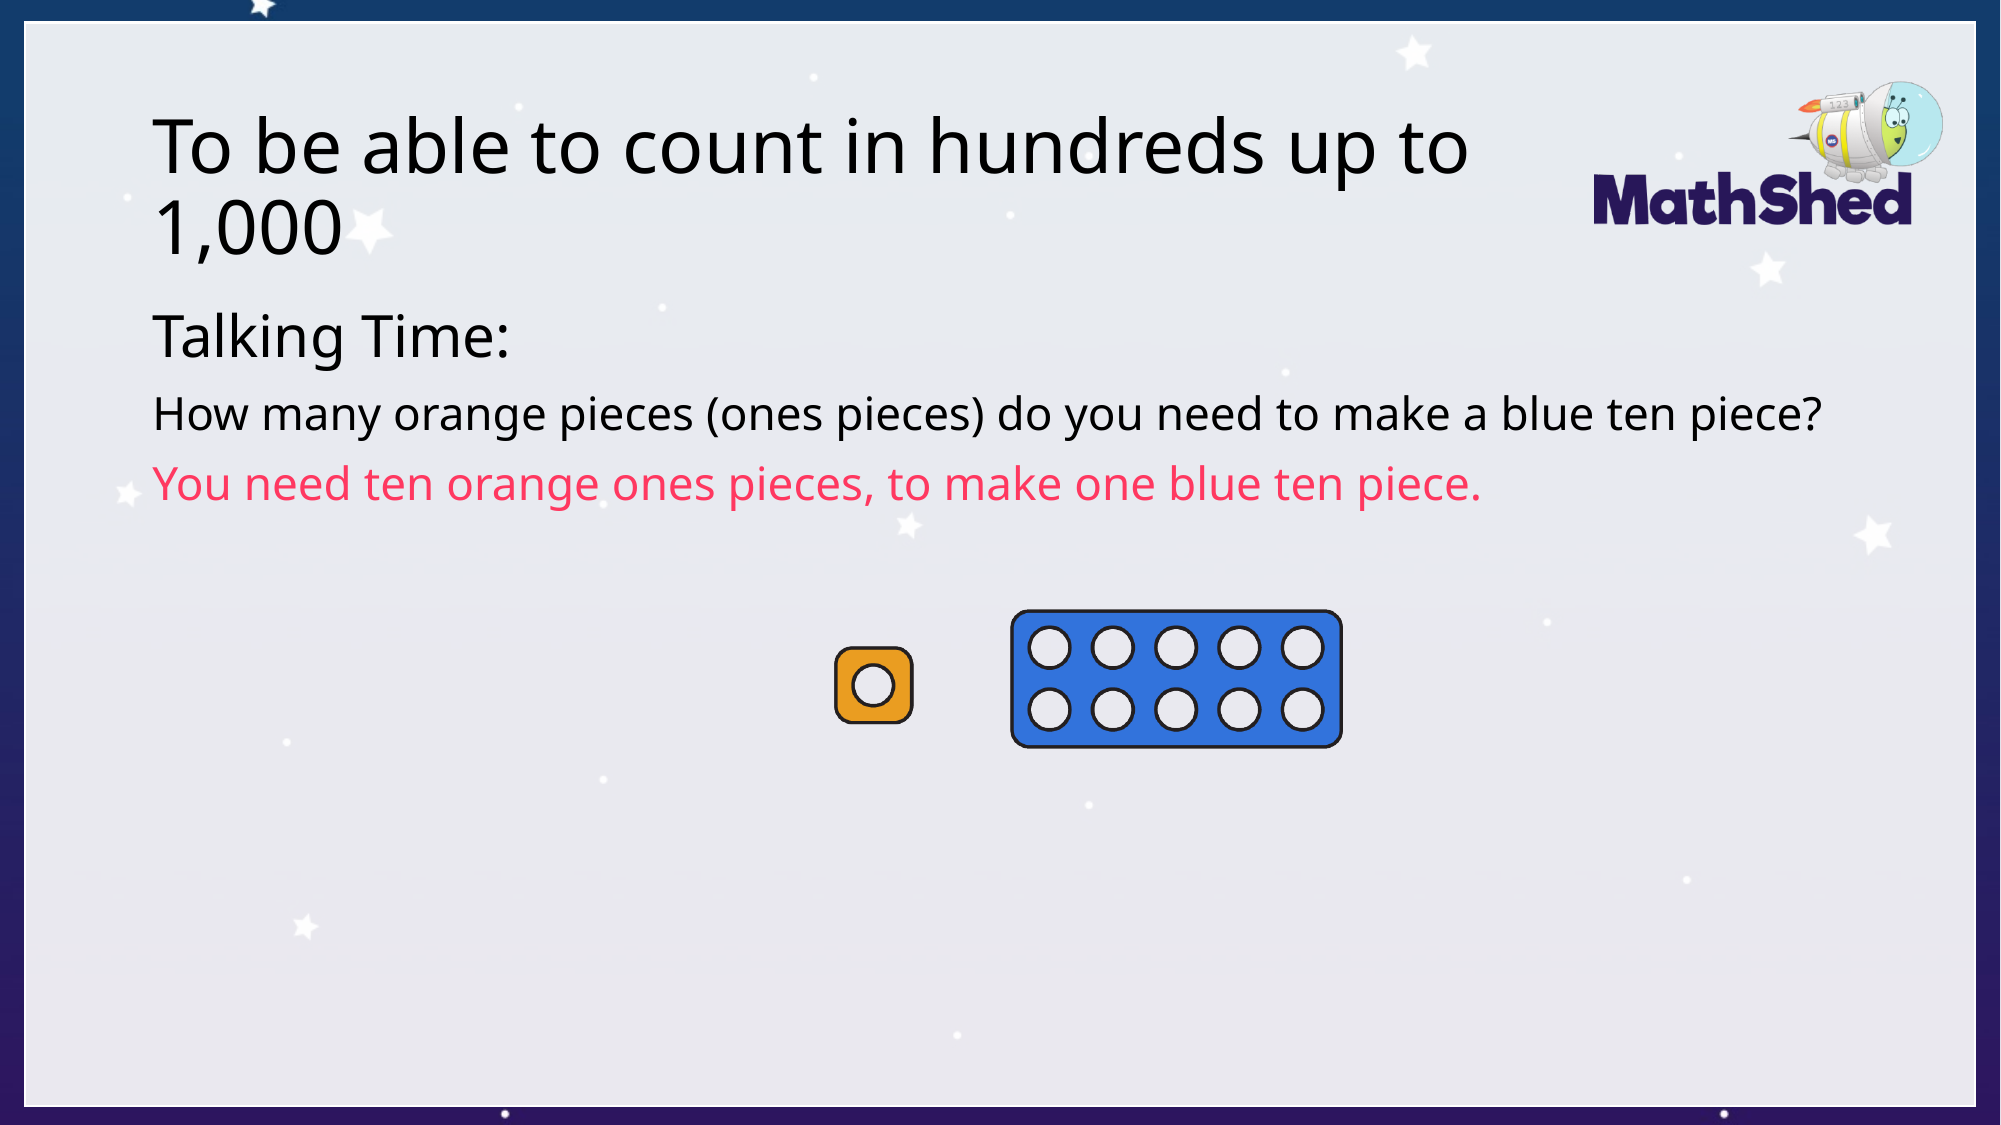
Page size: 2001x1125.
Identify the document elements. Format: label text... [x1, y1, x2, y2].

picture [0, 0, 2001, 1125]
list Talking Time: How many orange pieces (ones pieces) do you need to make a blue ten piece? You need ten orange ones pieces, to make one blue ten piece. [137, 299, 1863, 1014]
title To be able to count in hundreds up to 1,000 [137, 81, 1578, 299]
